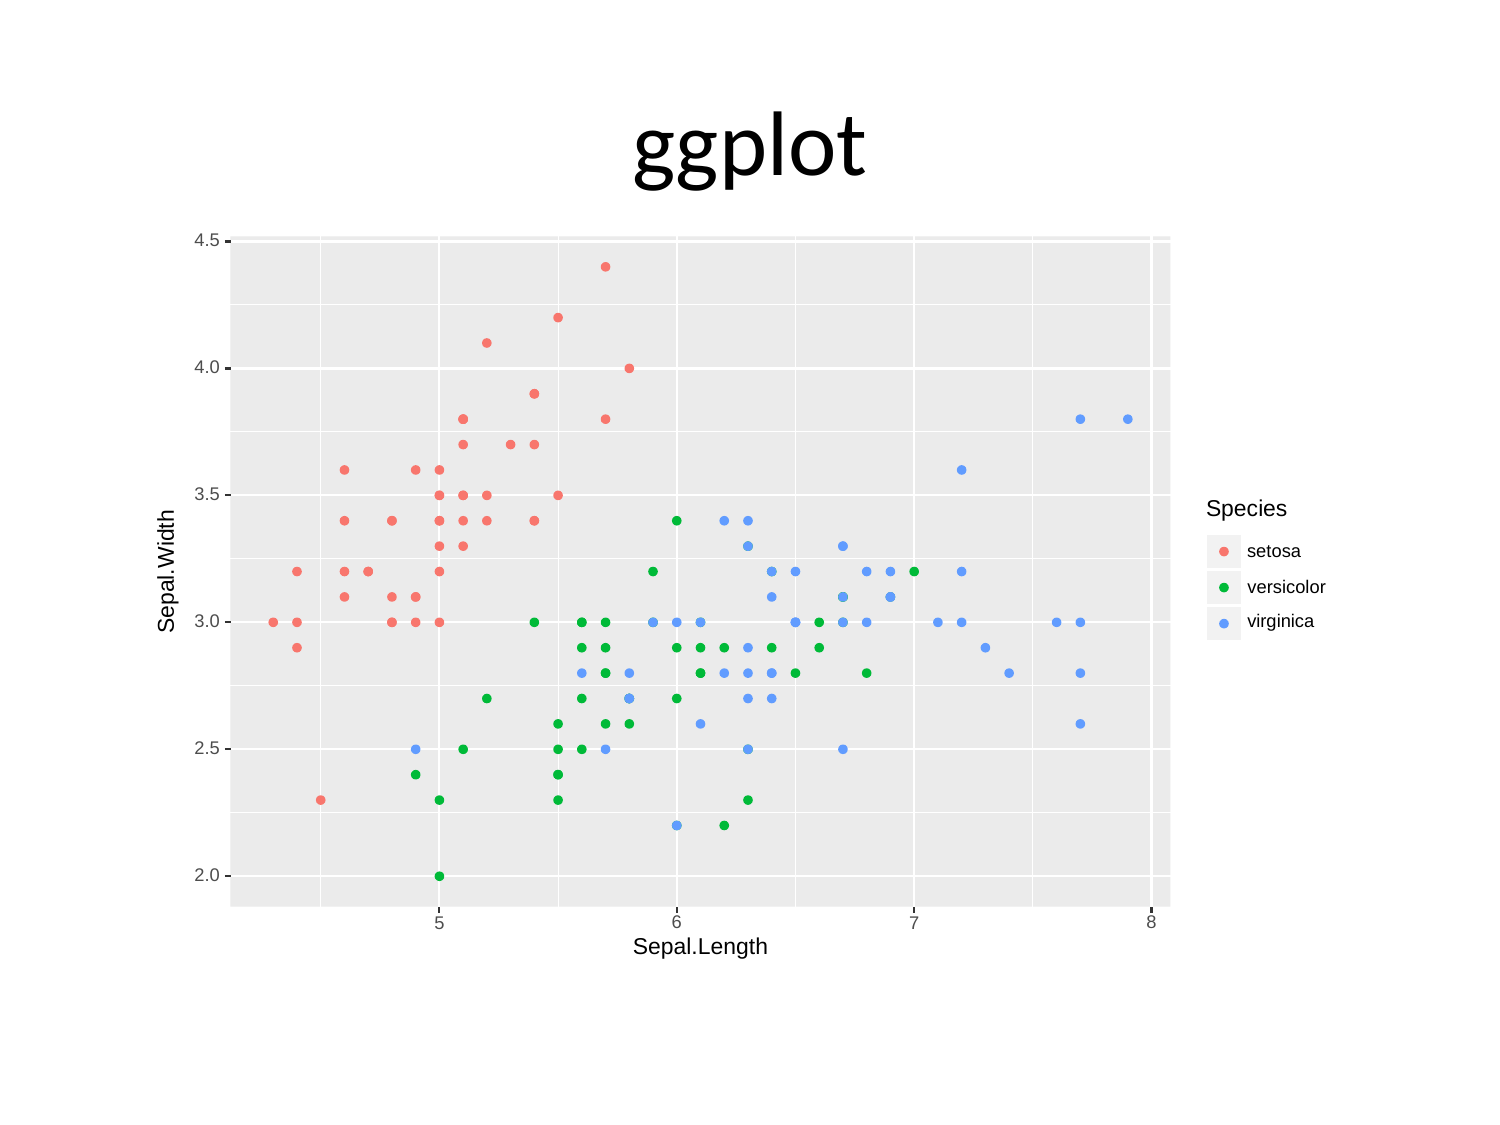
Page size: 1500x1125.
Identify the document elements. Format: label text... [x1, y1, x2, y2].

title ggplot [75, 45, 1425, 233]
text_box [149, 224, 1351, 976]
